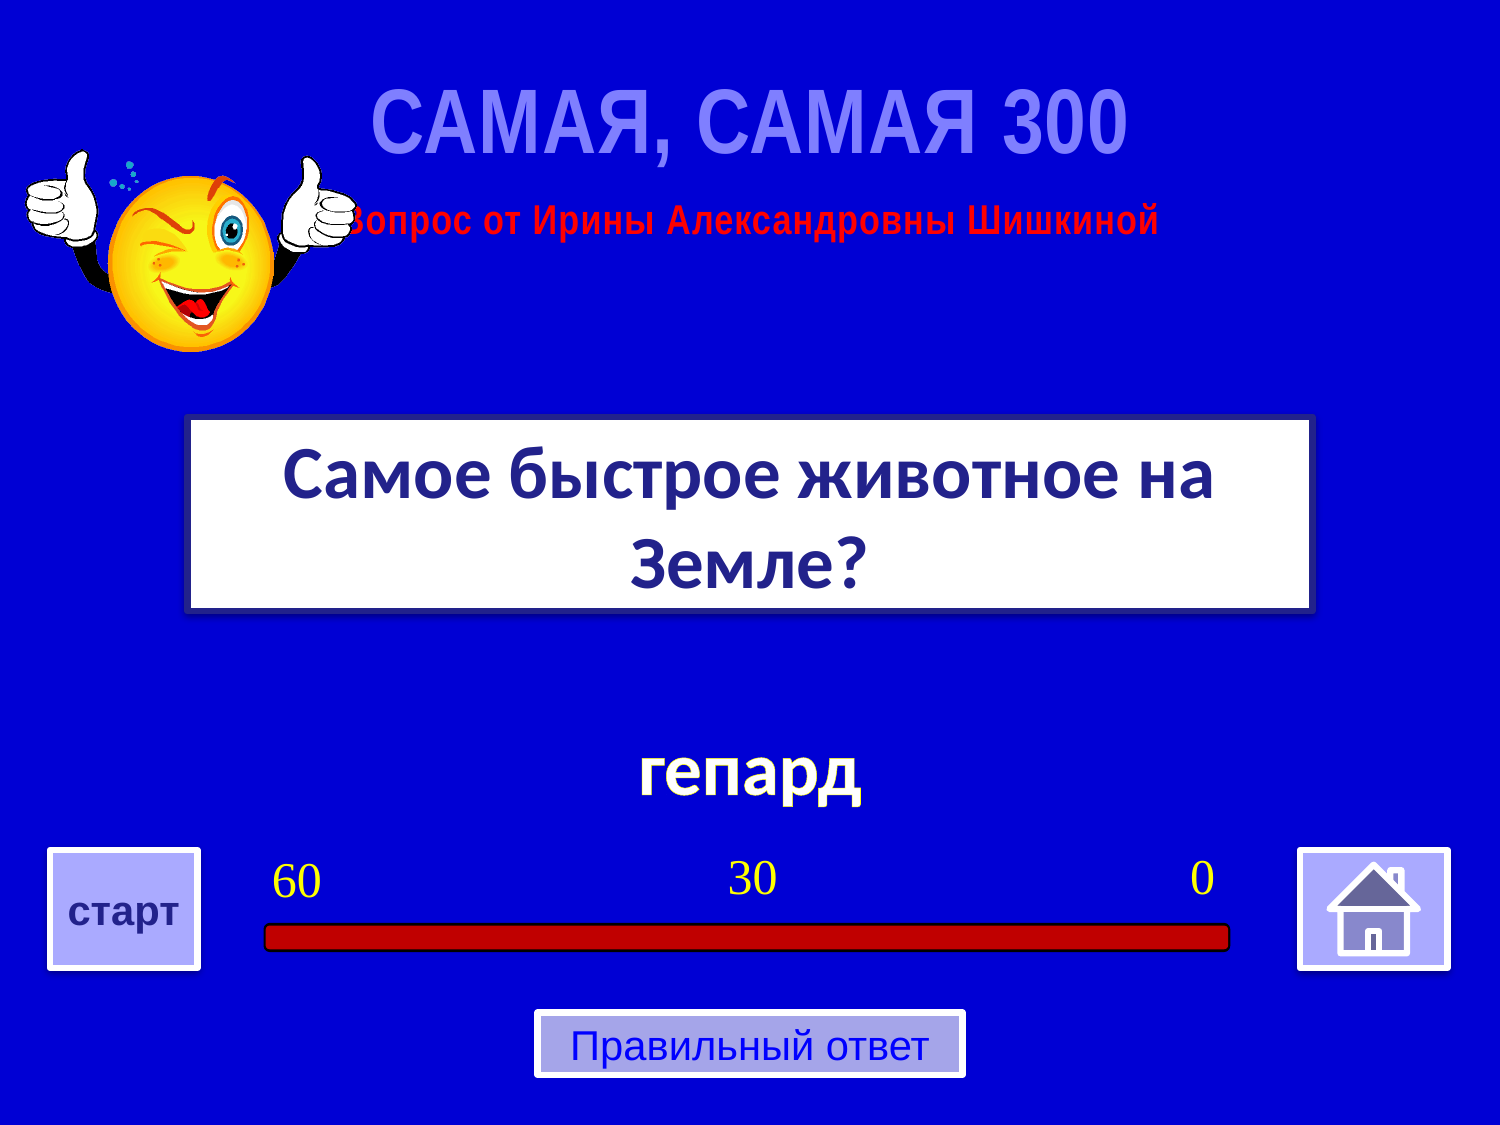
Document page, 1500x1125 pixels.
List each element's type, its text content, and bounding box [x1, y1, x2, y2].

text_box Самое быстрое животное на Земле? [184, 414, 1316, 614]
text_box [1297, 847, 1451, 971]
text_box [263, 923, 1231, 952]
text_box гепард [0, 712, 1500, 818]
text_box старт [47, 847, 201, 971]
text_box САМАЯ, САМАЯ 300 Вопрос от Ирины Александровны Шишкиной [324, 99, 1175, 205]
picture [24, 149, 357, 352]
text_box Правильный ответ [535, 1010, 965, 1077]
text_box 0 [1175, 837, 1231, 913]
text_box 30 [712, 837, 793, 913]
text_box 60 [257, 840, 337, 915]
